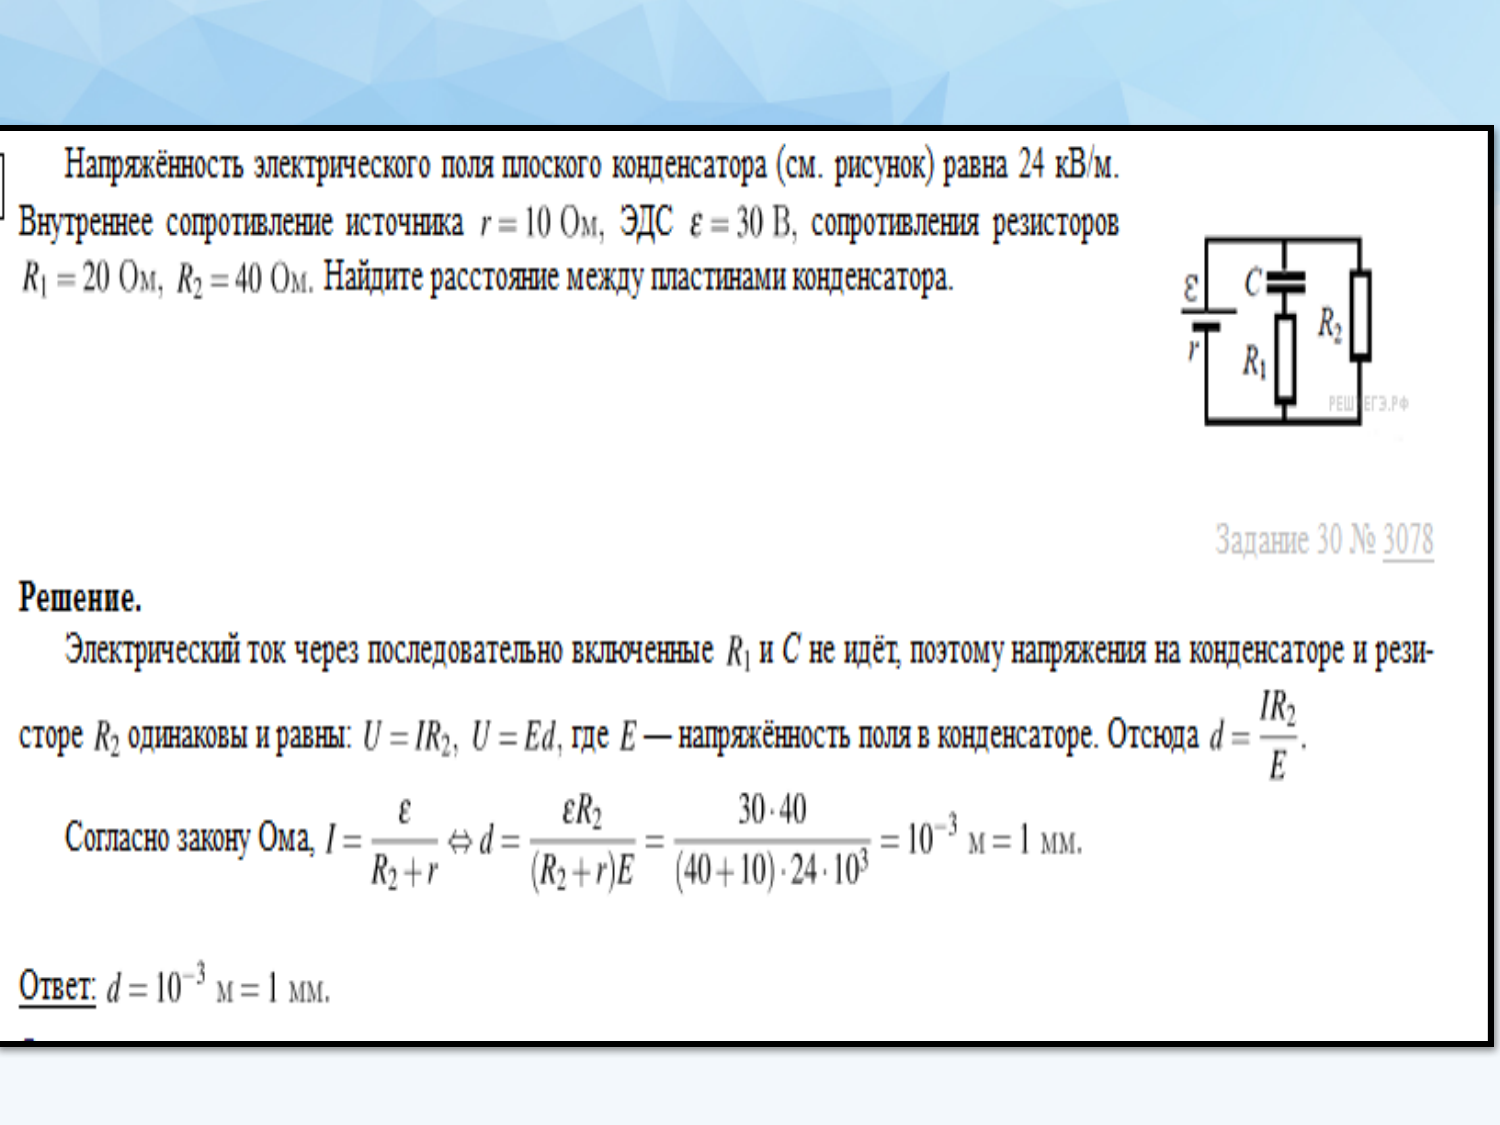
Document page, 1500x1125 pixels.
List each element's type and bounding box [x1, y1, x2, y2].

list [0, 131, 1488, 1041]
picture [0, 0, 1500, 1125]
